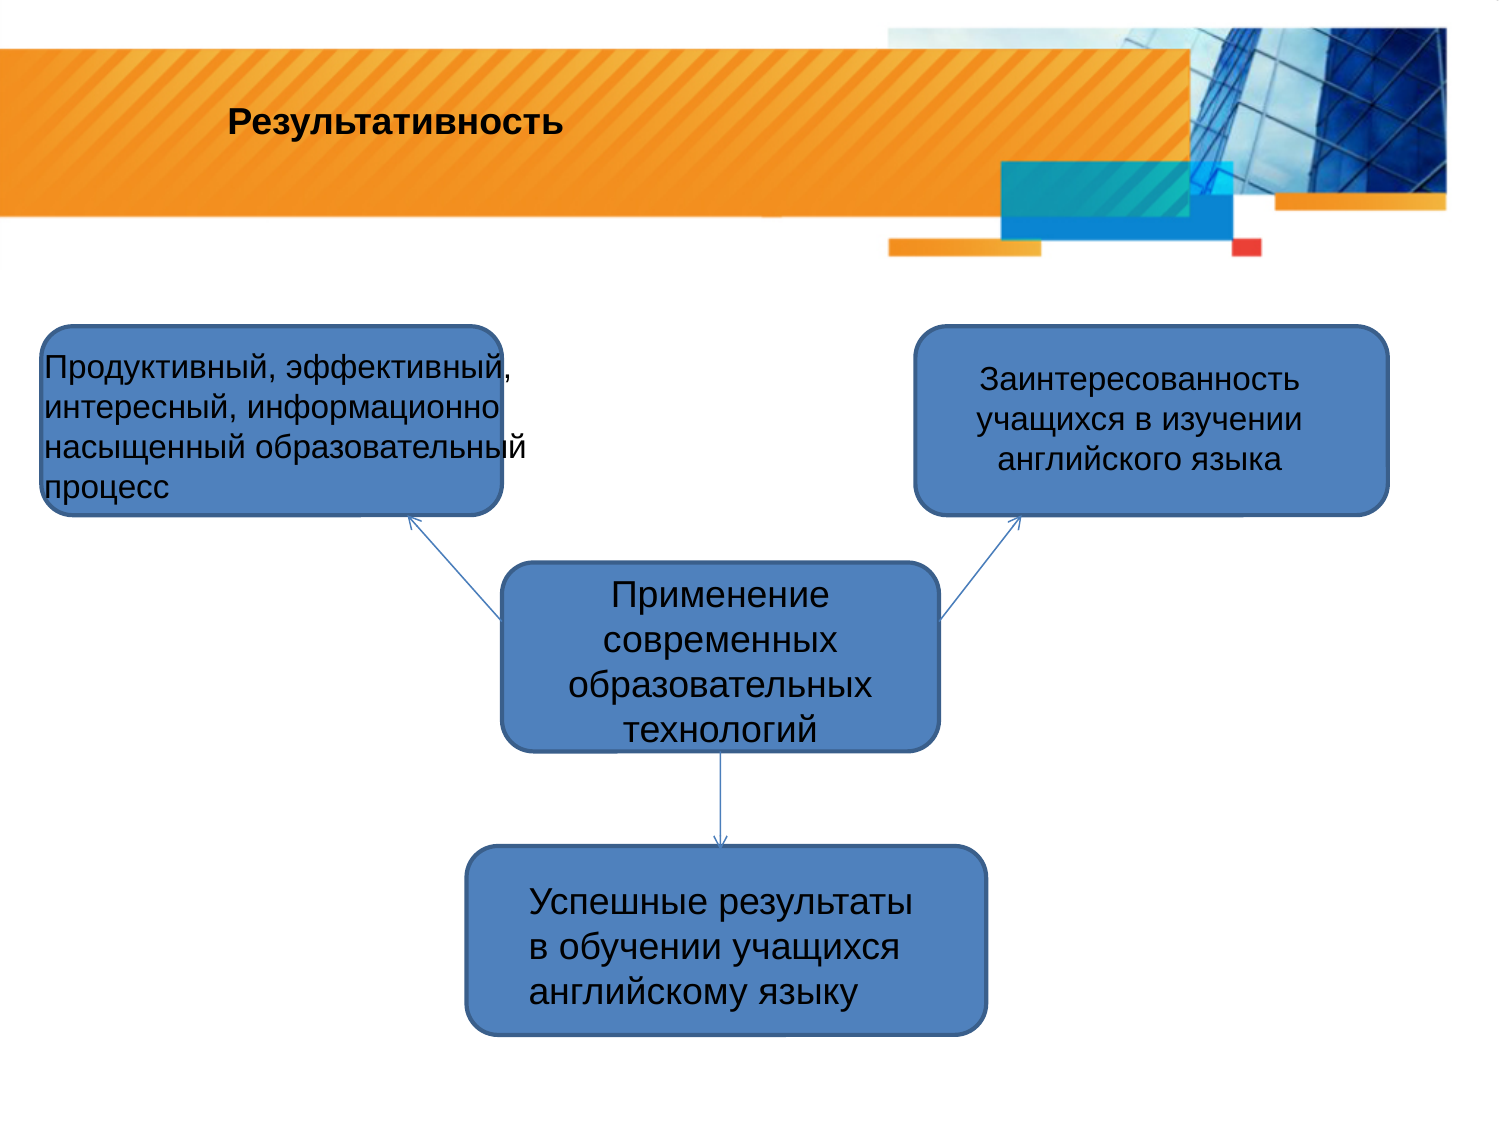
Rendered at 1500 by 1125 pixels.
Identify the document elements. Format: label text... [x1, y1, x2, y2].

text_box Заинтересованность учащихся в изучении английского языка [927, 349, 1353, 485]
text_box [56, 513, 408, 518]
text_box Успешные результаты в обучении учащихся английскому языку [513, 869, 951, 1020]
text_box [938, 514, 1022, 622]
text_box Результативность [64, 89, 727, 150]
picture [0, 0, 1500, 270]
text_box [407, 514, 503, 622]
text_box [464, 843, 989, 1038]
text_box [913, 324, 1390, 518]
text_box [45, 324, 498, 338]
text_box Продуктивный, эффективный, интересный, информационно насыщенный образовательный процесс [29, 338, 644, 513]
text_box Применение современных образовательных технологий [478, 562, 963, 758]
